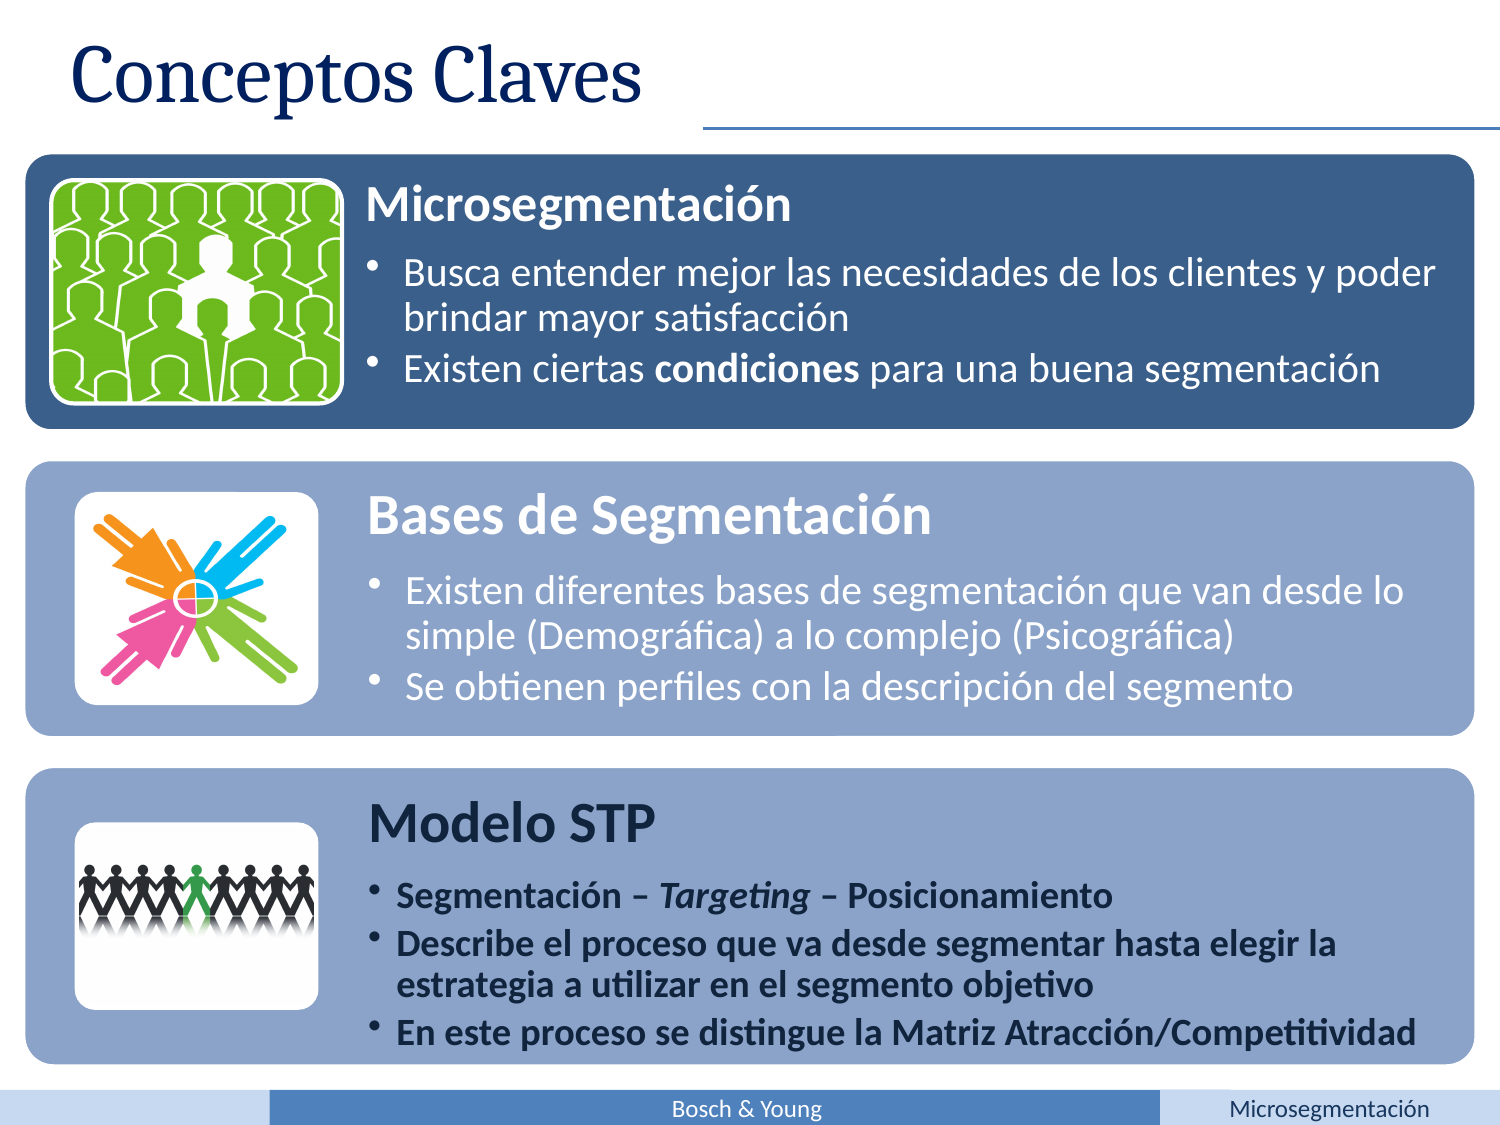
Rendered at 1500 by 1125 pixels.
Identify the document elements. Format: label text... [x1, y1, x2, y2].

text_box Bosch & Young [272, 1088, 1158, 1125]
text_box Microsegmentación [1158, 1088, 1500, 1125]
text_box Conceptos Claves [0, 11, 832, 127]
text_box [23, 152, 1477, 1067]
text_box [0, 1088, 272, 1125]
